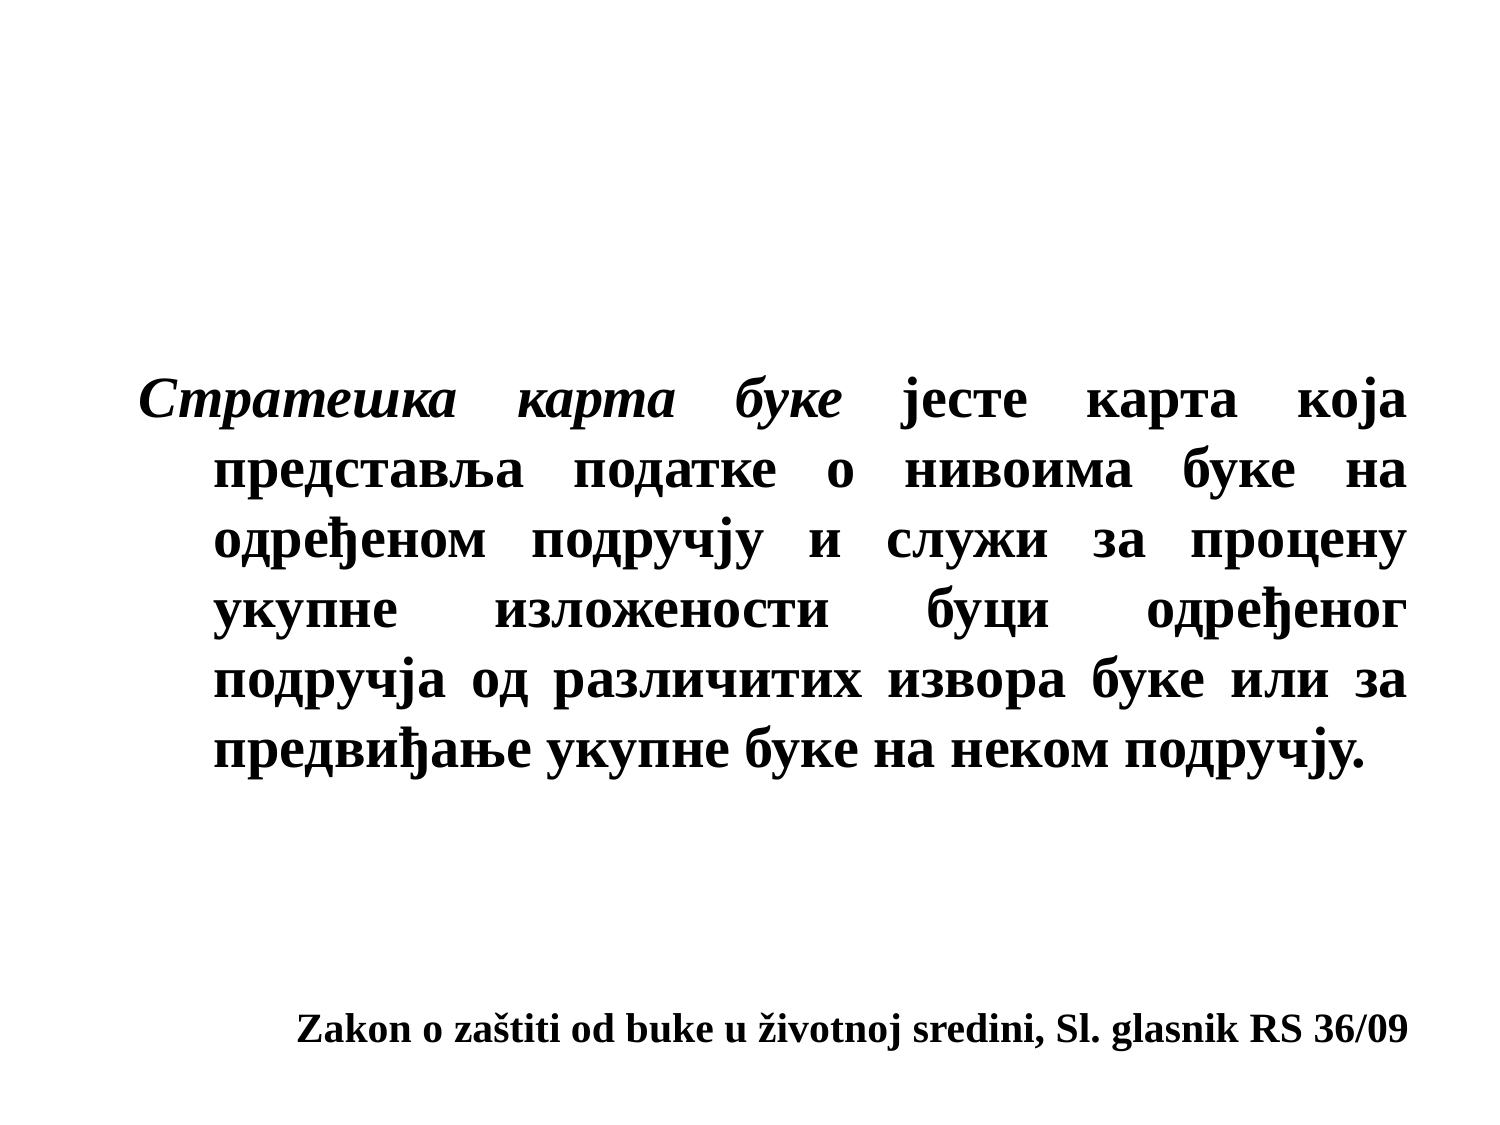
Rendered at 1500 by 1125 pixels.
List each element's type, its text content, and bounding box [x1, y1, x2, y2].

text_box Zakon o zaštiti od buke u životnoj sredini, Sl. glasnik RS 36/09 [183, 993, 1436, 1059]
text_box Стратешка карта буке јесте карта која представља податке о нивоима буке на одређеном подручју и служи за процену укупне изложености буци одређеног подручја од различитих извора буке или за предвиђање укупне буке на неком подручју. [123, 351, 1424, 787]
